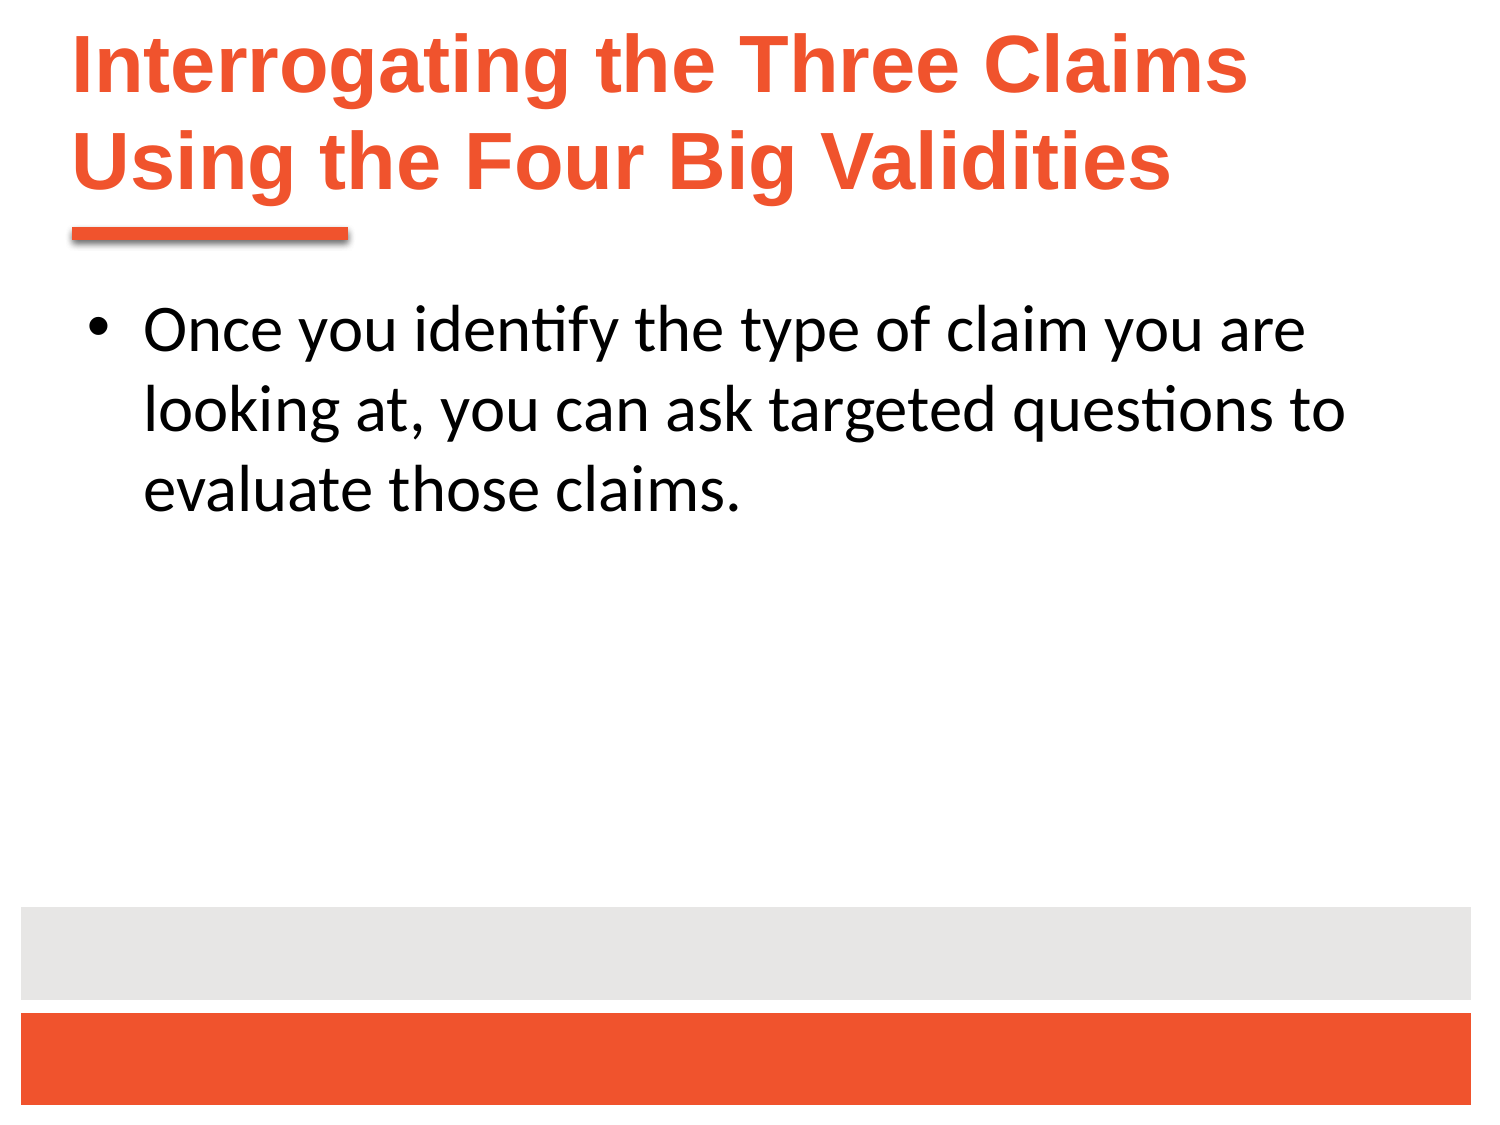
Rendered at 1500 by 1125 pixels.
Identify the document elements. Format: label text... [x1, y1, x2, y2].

list Once you identify the type of claim you are looking at, you can ask targeted questions to evaluate those claims. [72, 277, 1423, 876]
title Interrogating the Three Claims Using the Four Big Validities [56, 0, 1407, 218]
